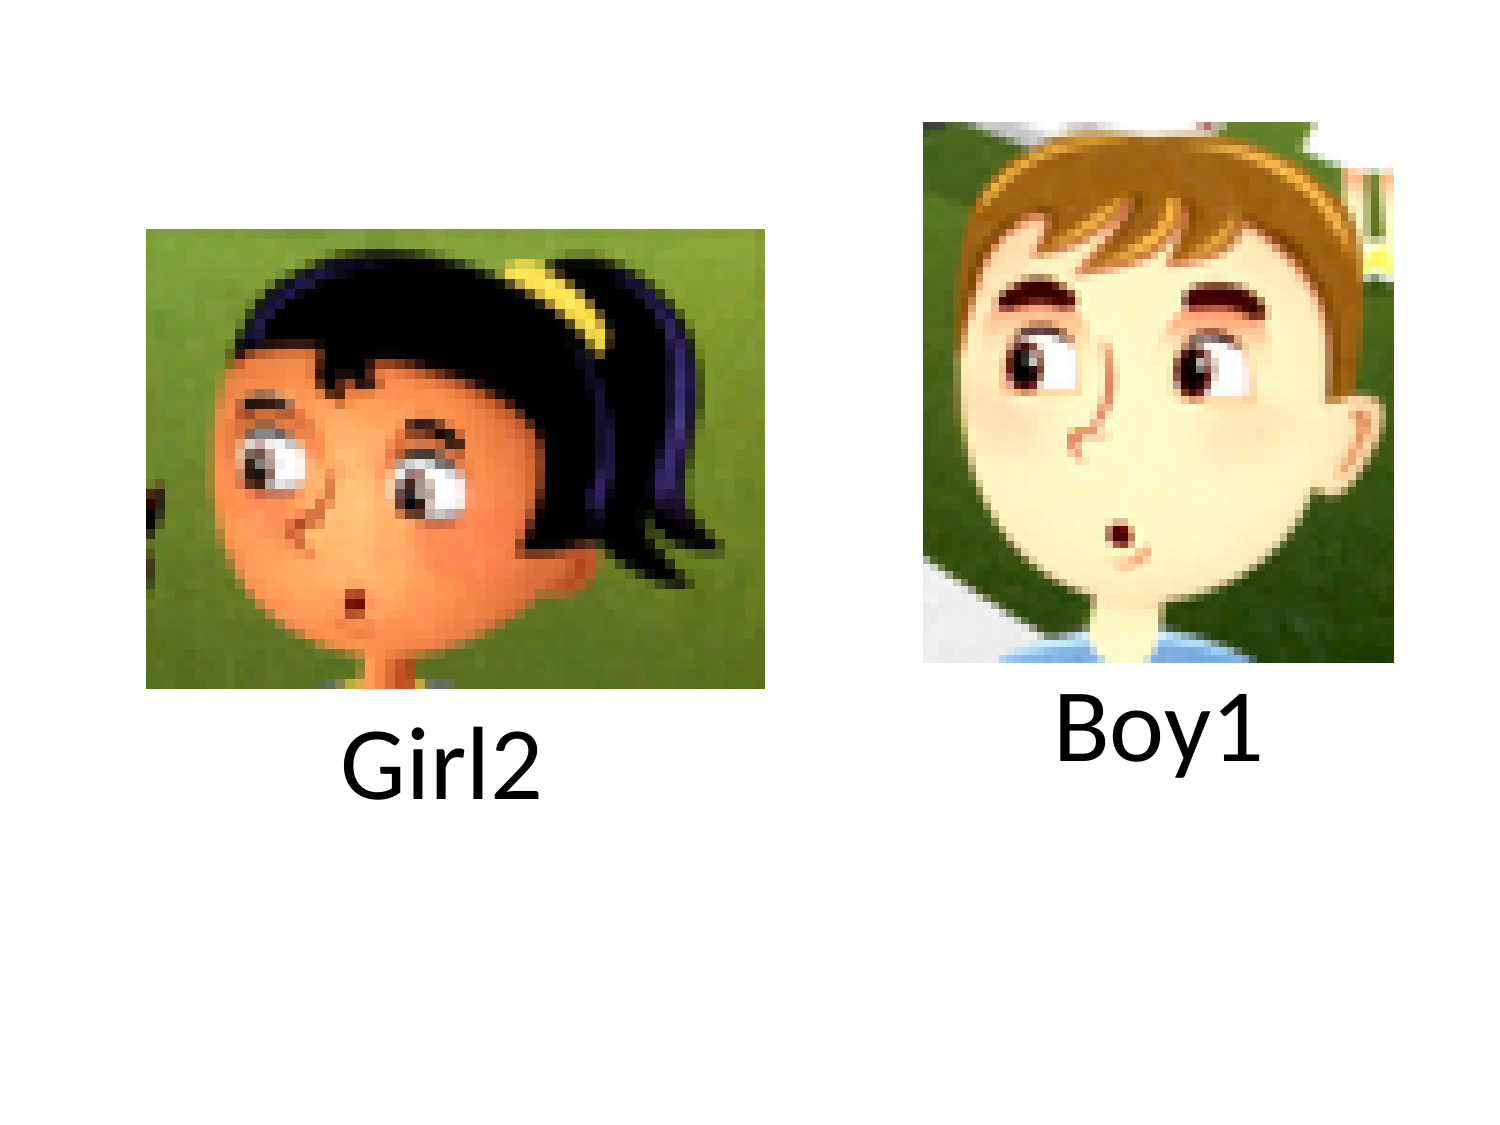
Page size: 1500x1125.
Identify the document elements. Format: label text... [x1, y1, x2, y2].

picture [146, 219, 776, 689]
text_box Girl2 [326, 696, 559, 828]
picture [923, 115, 1402, 663]
text_box Boy1 [1038, 671, 1280, 790]
